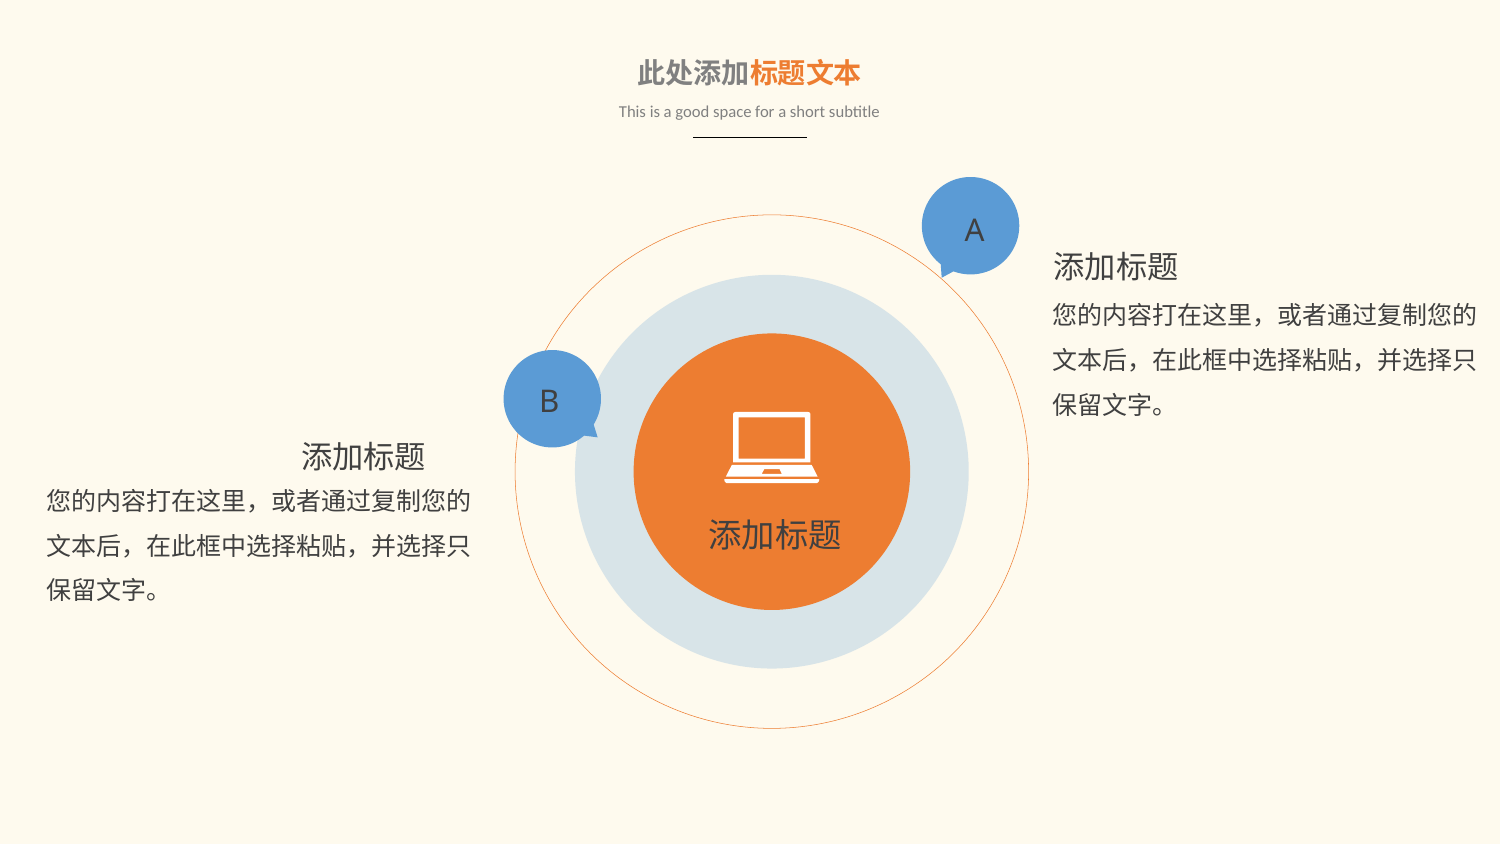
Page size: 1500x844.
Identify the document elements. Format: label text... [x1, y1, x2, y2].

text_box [31, 429, 502, 615]
text_box This is a good space for a short subtitle [603, 93, 895, 128]
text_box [633, 333, 911, 610]
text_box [919, 176, 1018, 285]
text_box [1037, 239, 1500, 430]
text_box 此处添加标题文本 [623, 47, 877, 93]
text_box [502, 352, 611, 451]
text_box [514, 213, 1030, 730]
